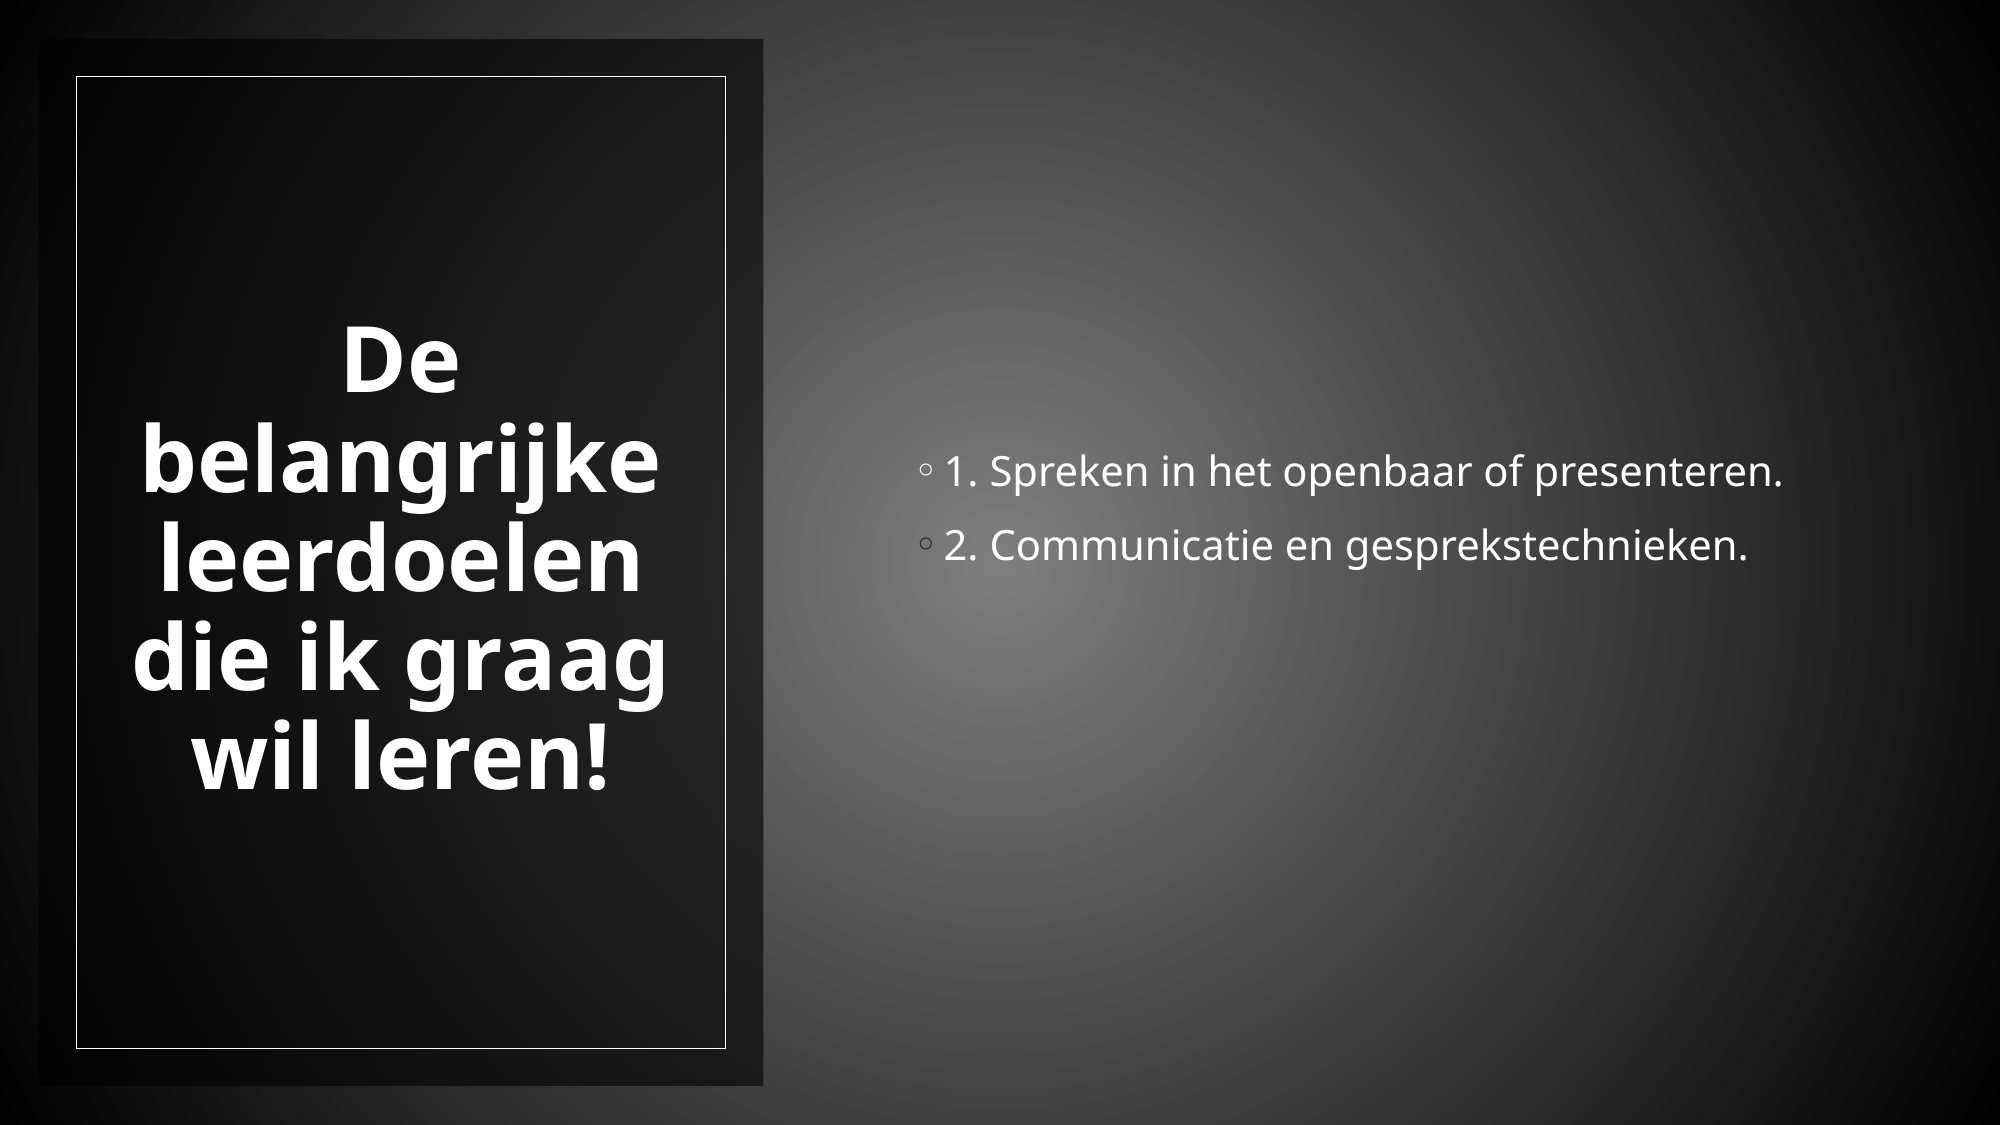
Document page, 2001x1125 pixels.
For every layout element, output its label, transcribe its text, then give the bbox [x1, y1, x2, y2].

list 1. Spreken in het openbaar of presenteren. 2. Communicatie en gesprekstechnieken. [898, 91, 1825, 990]
title De belangrijke leerdoelen die ik graag wil leren! [110, 143, 692, 980]
text_box [0, 0, 2000, 1125]
text_box [76, 76, 726, 1049]
text_box [38, 38, 764, 1086]
